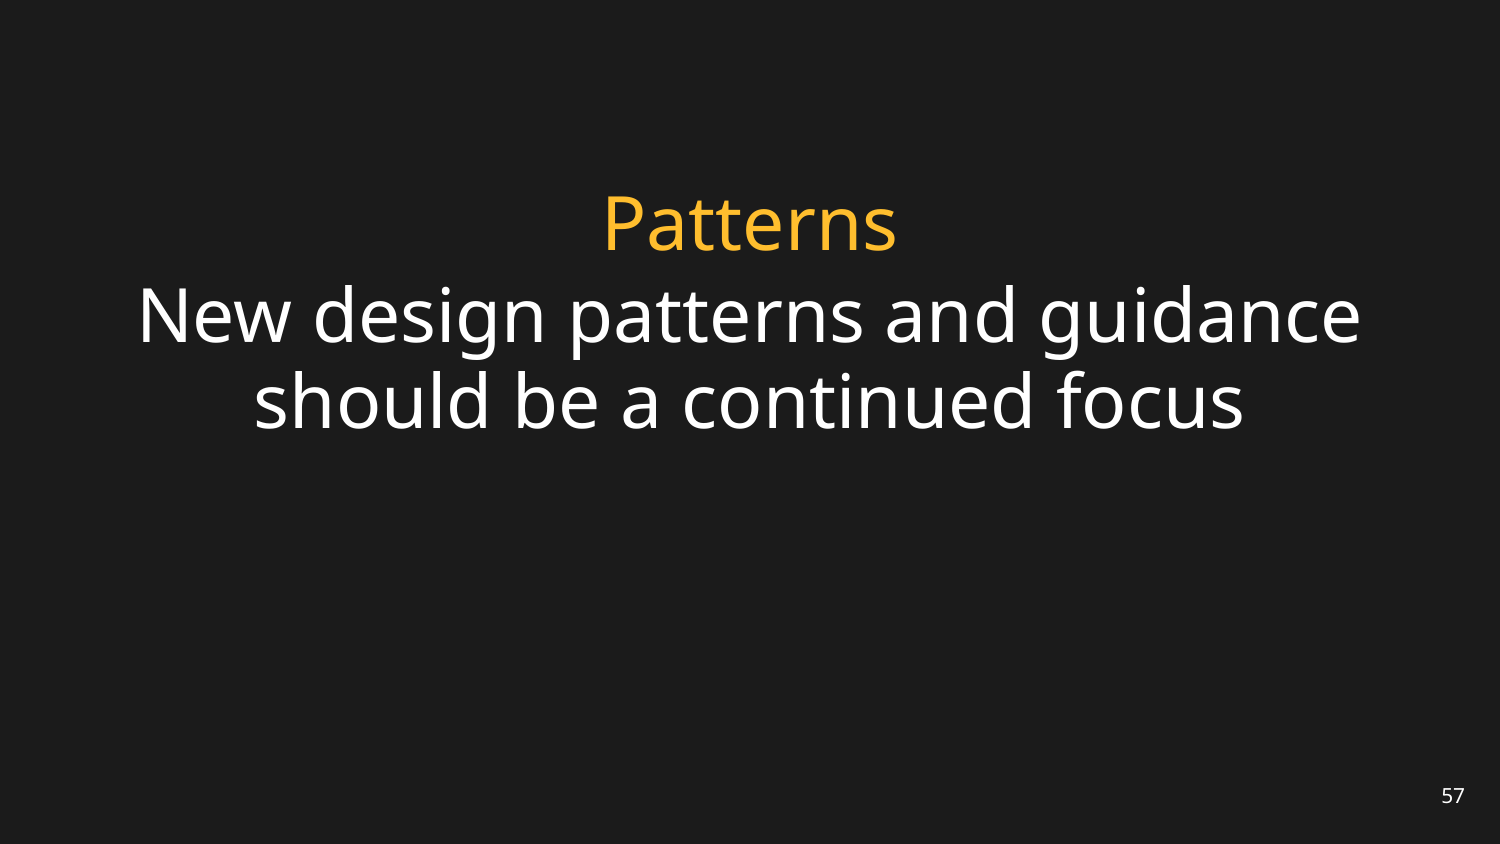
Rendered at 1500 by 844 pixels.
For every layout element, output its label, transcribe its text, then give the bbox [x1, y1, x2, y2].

slide_number 57 [1389, 764, 1480, 830]
title Patterns [51, 160, 1449, 255]
list New design patterns and guidance should be a continued focus [109, 259, 1391, 800]
